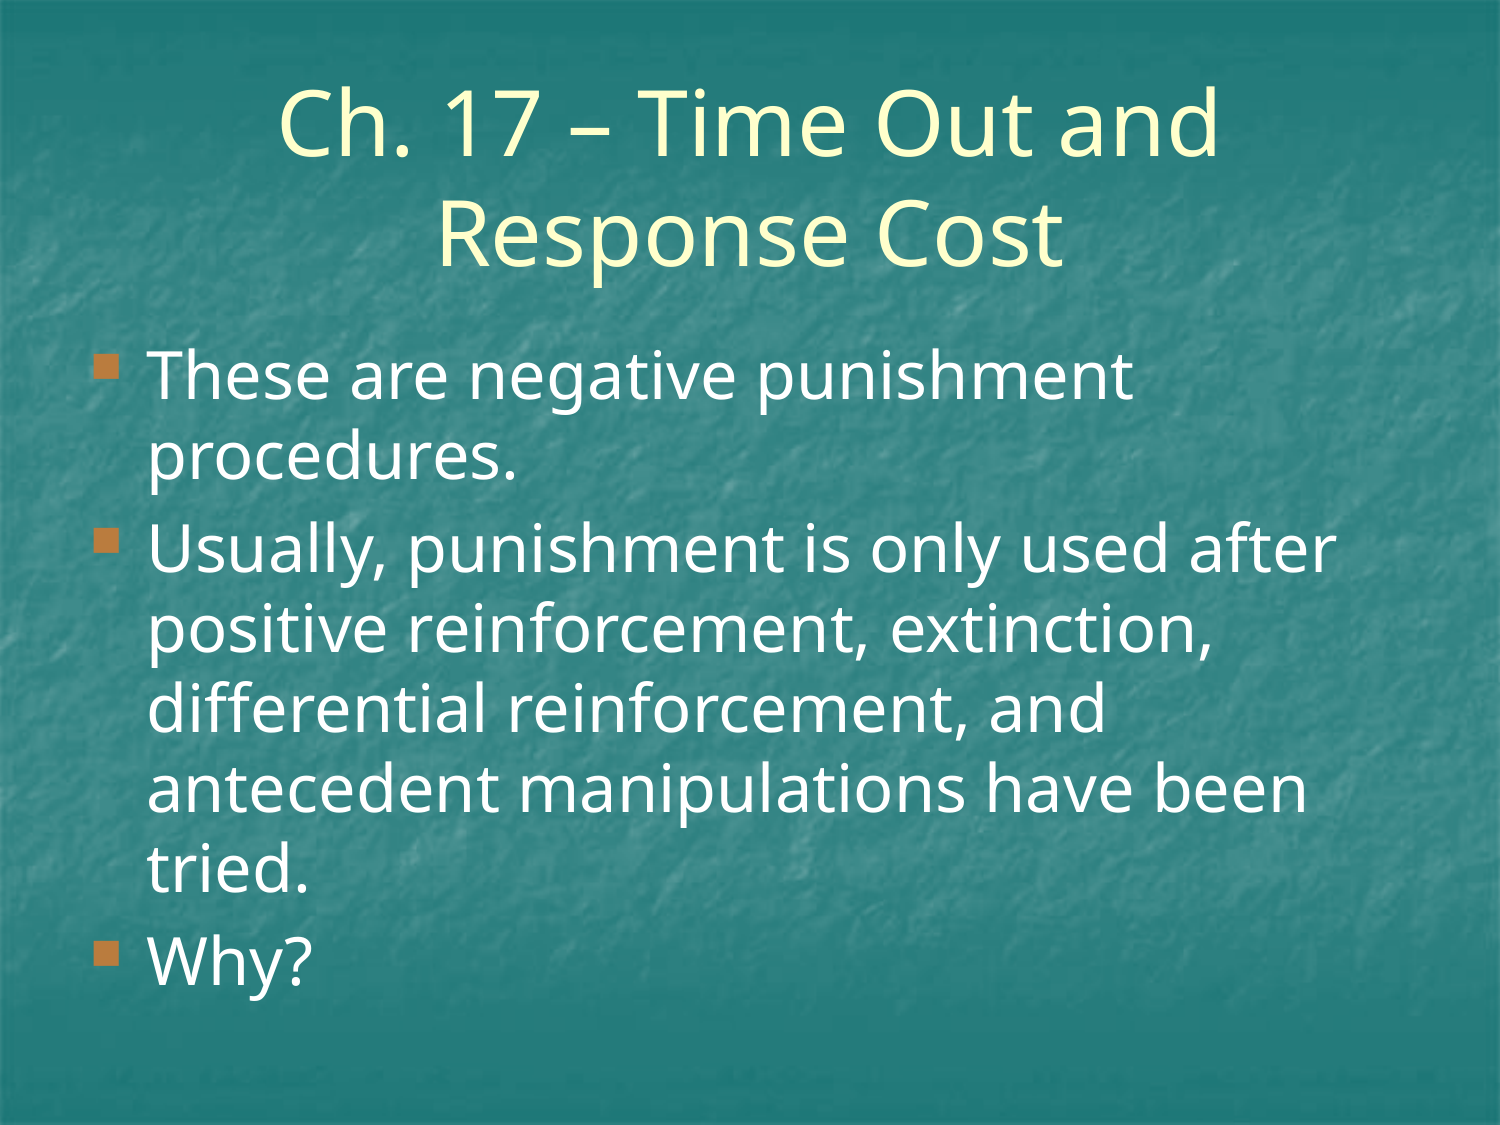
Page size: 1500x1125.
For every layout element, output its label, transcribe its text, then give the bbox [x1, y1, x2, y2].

list These are negative punishment procedures. Usually, punishment is only used after positive reinforcement, extinction, differential reinforcement, and antecedent manipulations have been tried. Why? [74, 324, 1426, 1001]
title Ch. 17 – Time Out and Response Cost [74, 62, 1426, 288]
